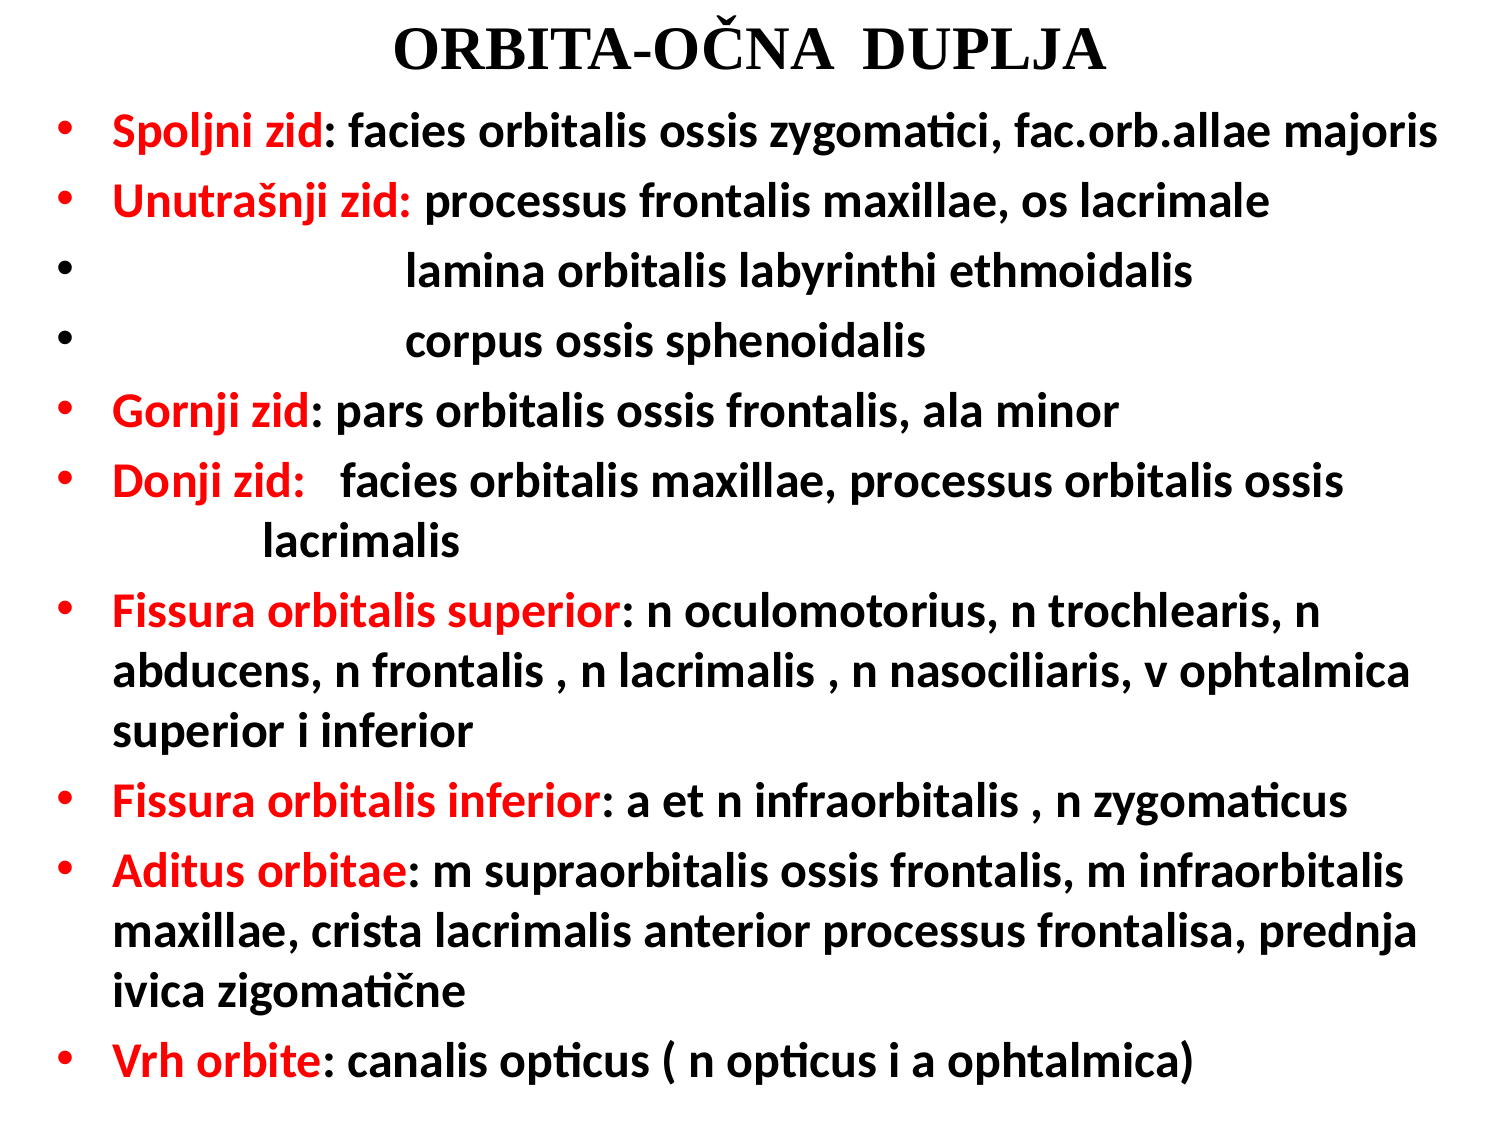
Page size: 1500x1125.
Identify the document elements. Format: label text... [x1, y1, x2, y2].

list Spoljni zid: facies orbitalis ossis zygomatici, fac.orb.allae majoris Unutrašnji zid: processus frontalis maxillae, os lacrimale lamina orbitalis labyrinthi ethmoidalis corpus ossis sphenoidalis Gornji zid: pars orbitalis ossis frontalis, ala minor Donji zid: facies orbitalis maxillae, processus orbitalis ossis lacrimalis Fissura orbitalis superior: n oculomotorius, n trochlearis, n abducens, n frontalis , n lacrimalis , n nasociliaris, v ophtalmica superior i inferior Fissura orbitalis inferior: a et n infraorbitalis , n zygomaticus Aditus orbitae: m supraorbitalis ossis frontalis, m infraorbitalis maxillae, crista lacrimalis anterior processus frontalisa, prednja ivica zigomatične Vrh orbite: canalis opticus ( n opticus i a ophtalmica) [41, 90, 1500, 1125]
title ORBITA-OČNA DUPLJA [75, 0, 1425, 90]
